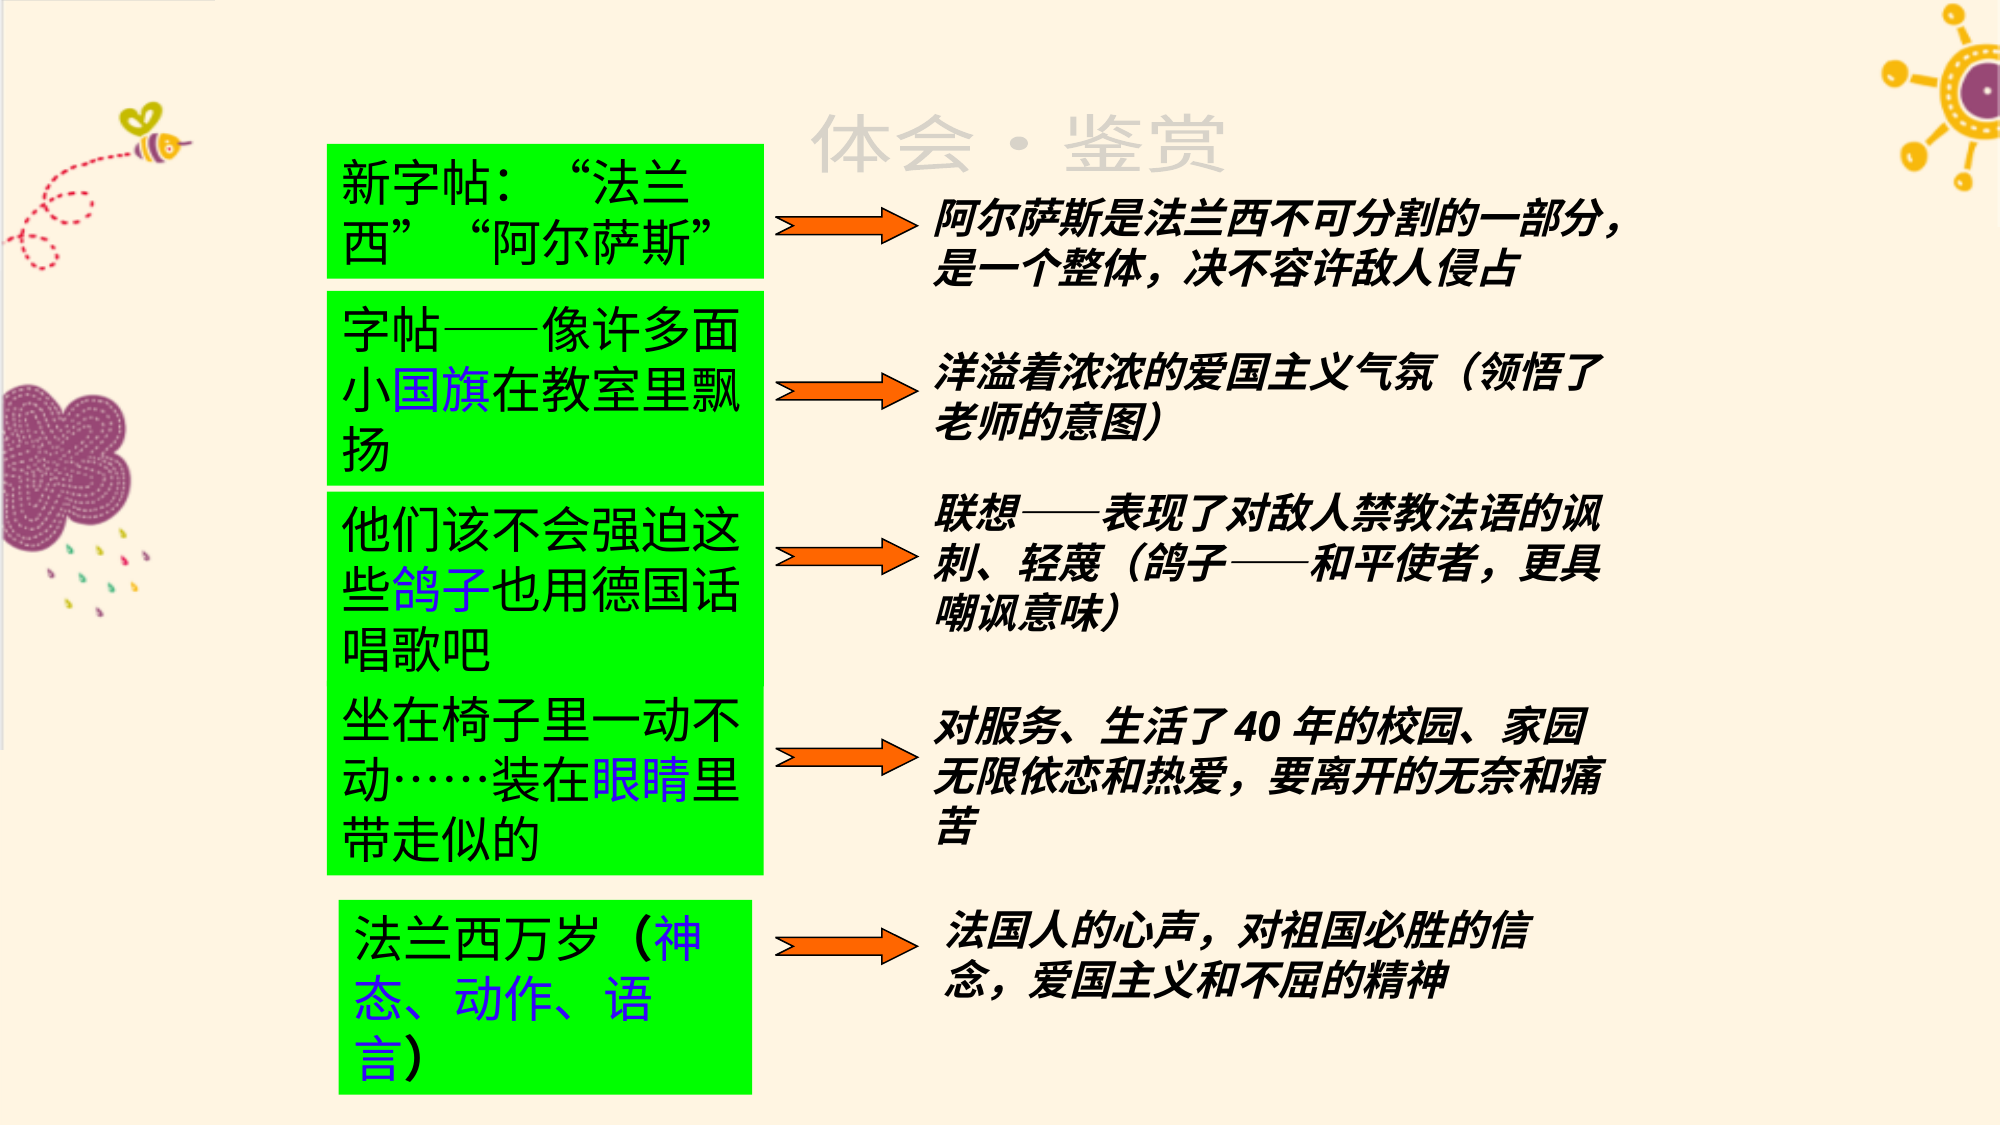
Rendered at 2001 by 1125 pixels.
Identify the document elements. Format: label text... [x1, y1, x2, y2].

text_box 坐在椅子里一动不动……装在眼睛里带走似的 [326, 680, 764, 876]
text_box [775, 207, 917, 244]
text_box 阿尔萨斯是法兰西不可分割的一部分，是一个整体，决不容许敌人侵占 [917, 184, 1680, 300]
picture [0, 0, 2000, 1125]
text_box 新字帖：“法兰西”“阿尔萨斯” [326, 143, 764, 279]
text_box 联想——表现了对敌人禁教法语的讽刺、轻蔑（鸽子——和平使者，更具嘲讽意味） [917, 479, 1639, 645]
text_box 洋溢着浓浓的爱国主义气氛（领悟了老师的意图） [917, 337, 1639, 453]
text_box 字帖——像许多面小国旗在教室里飘扬 [326, 290, 764, 486]
text_box 法国人的心声，对祖国必胜的信念，爱国主义和不屈的精神 [929, 896, 1556, 1012]
text_box [775, 538, 917, 575]
text_box [775, 373, 917, 409]
text_box 他们该不会强迫这些鸽子也用德国话唱歌吧 [326, 491, 764, 680]
text_box 法兰西万岁（神态、动作、语言） [338, 899, 753, 1095]
text_box [775, 928, 918, 965]
text_box [775, 739, 917, 775]
text_box 对服务、生活了40年的校园、家园无限依恋和热爱，要离开的无奈和痛苦 [917, 692, 1639, 858]
